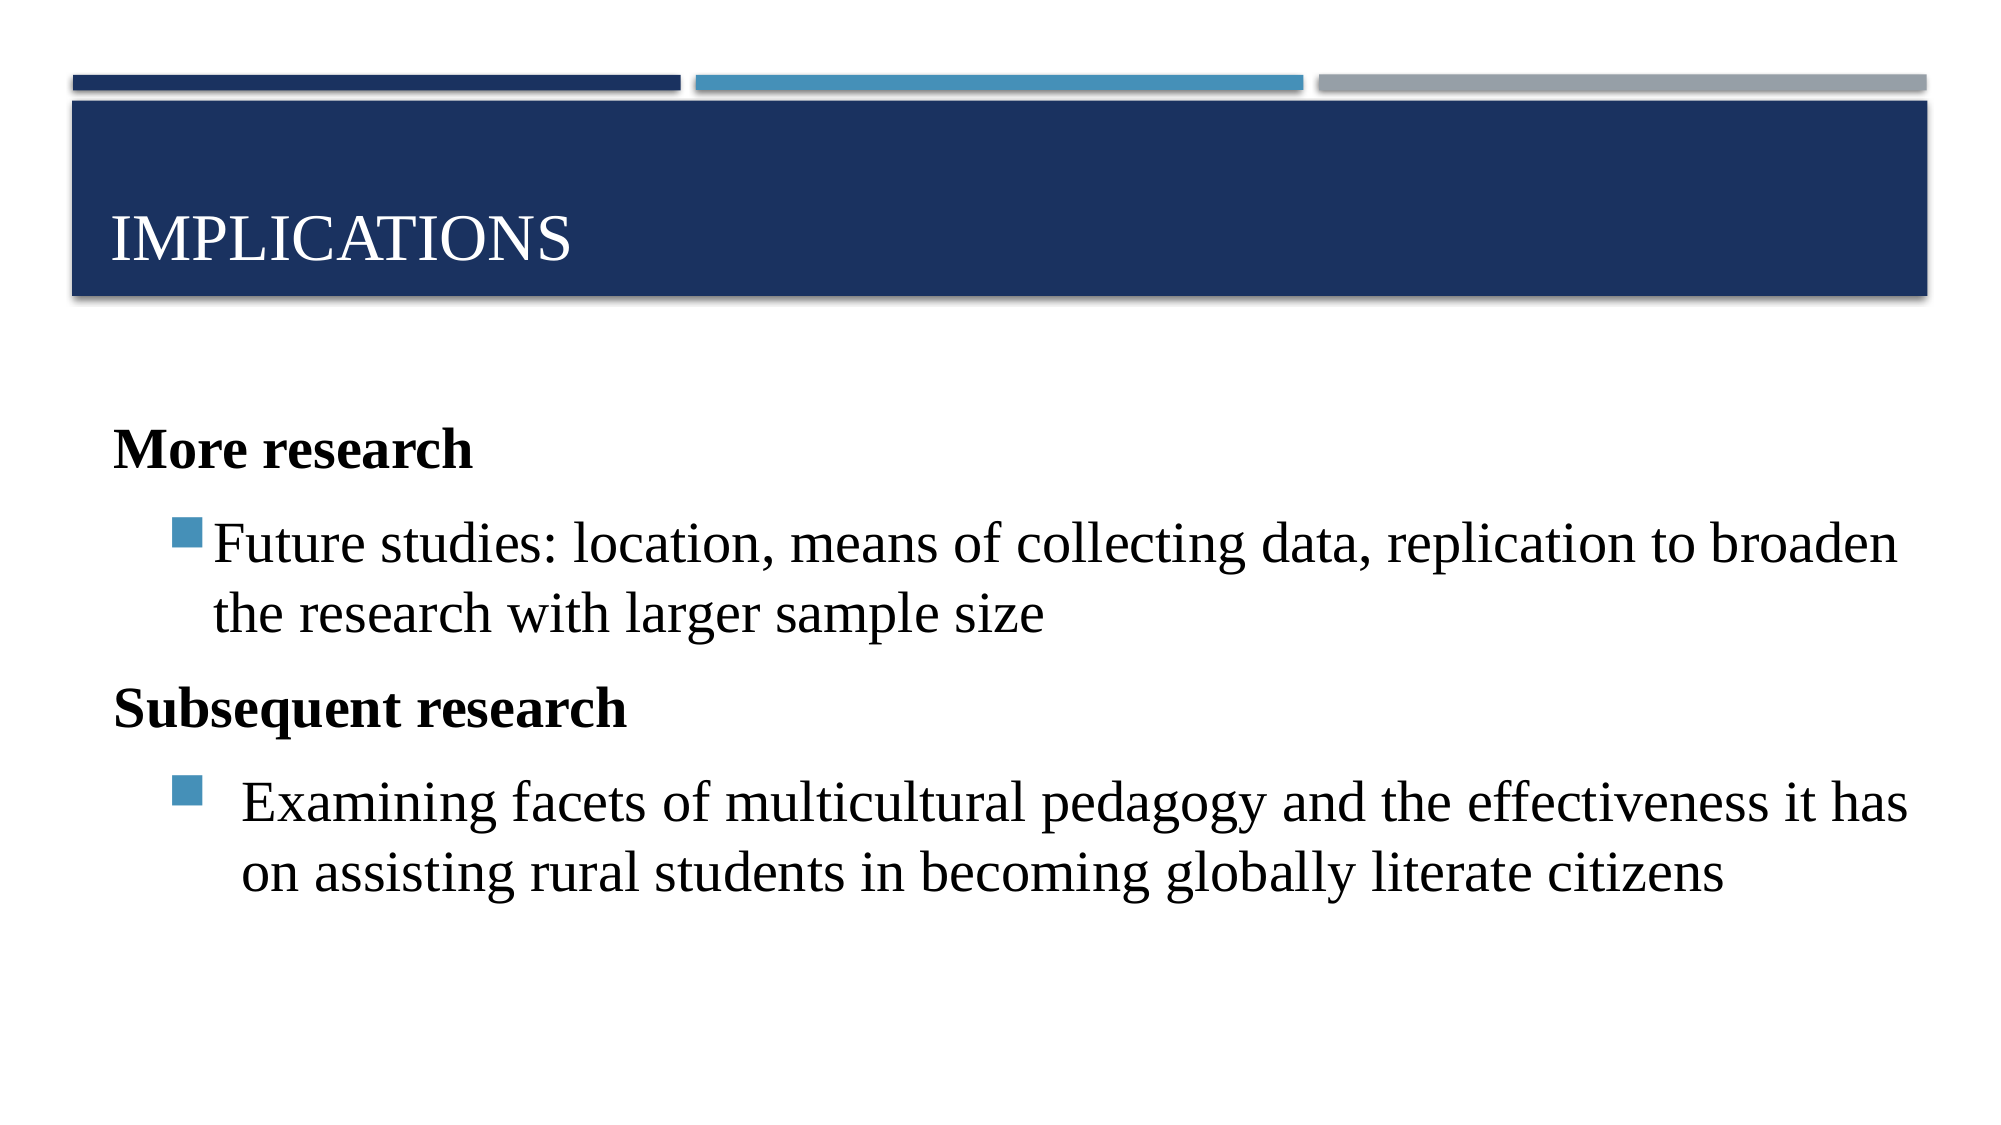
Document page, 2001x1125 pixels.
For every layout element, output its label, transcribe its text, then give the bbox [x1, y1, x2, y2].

list More research Future studies: location, means of collecting data, replication to broaden the research with larger sample size Subsequent research Examining facets of multicultural pedagogy and the effectiveness it has on assisting rural students in becoming globally literate citizens [48, 348, 1952, 1060]
title Implications [95, 115, 1905, 282]
